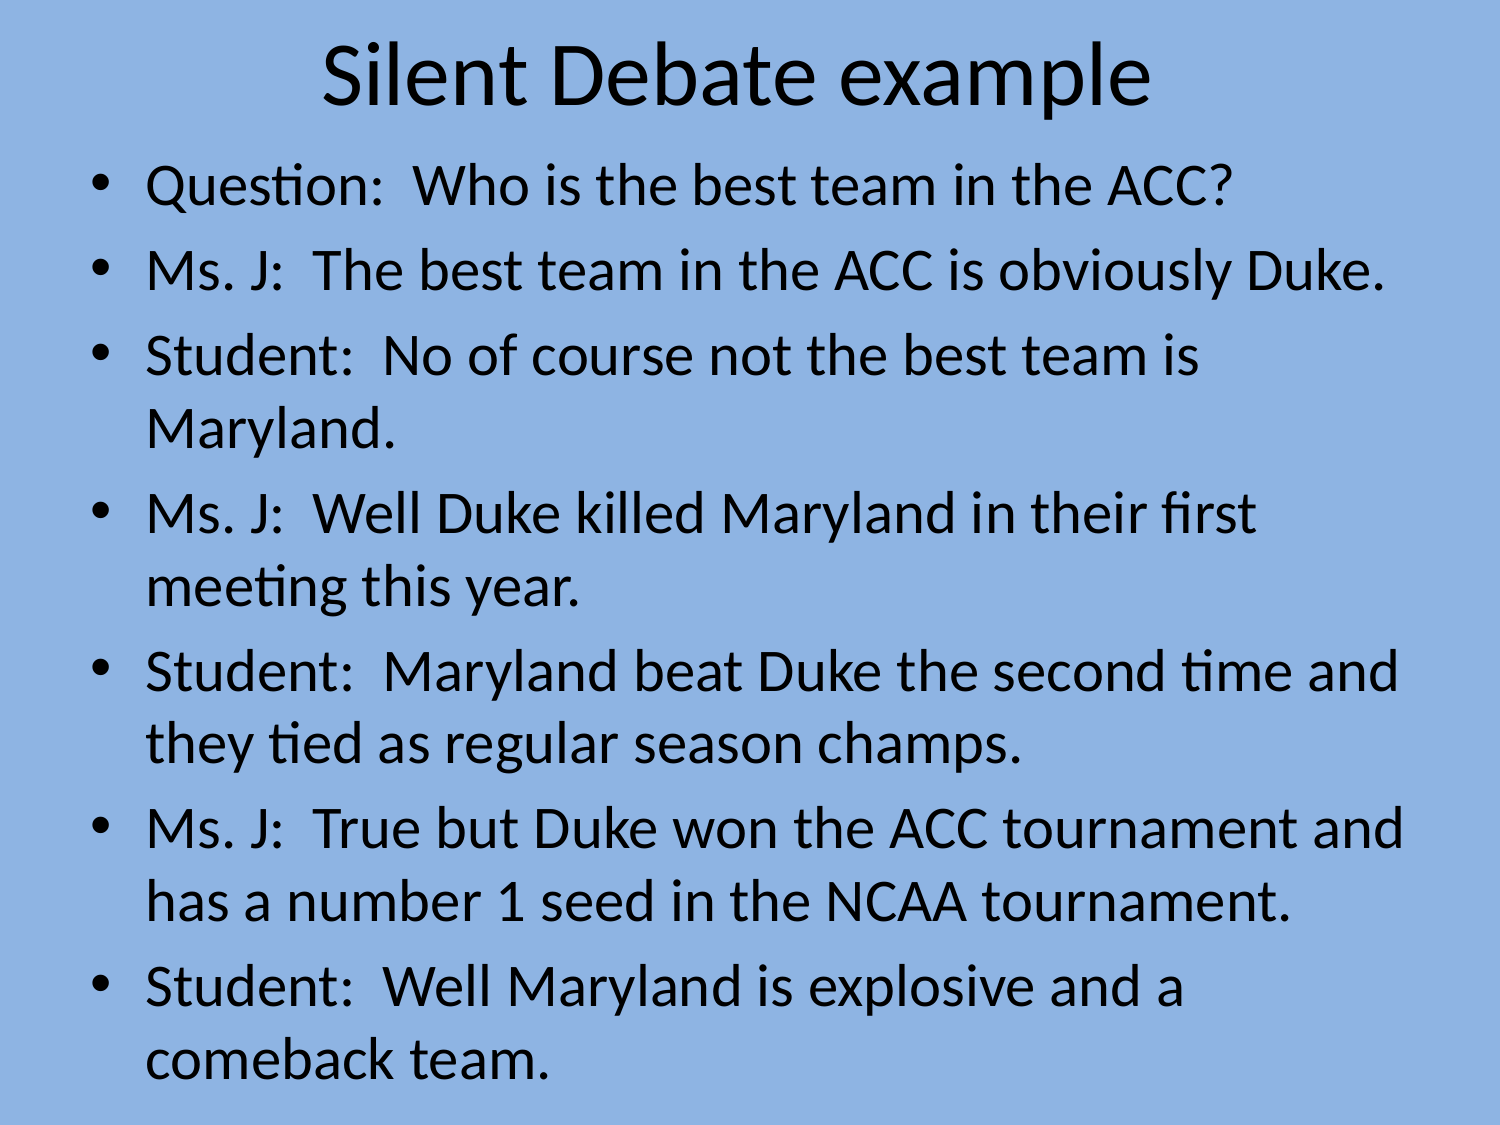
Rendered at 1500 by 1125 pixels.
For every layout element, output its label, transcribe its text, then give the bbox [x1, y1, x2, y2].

list Question: Who is the best team in the ACC? Ms. J: The best team in the ACC is obviously Duke. Student: No of course not the best team is Maryland. Ms. J: Well Duke killed Maryland in their first meeting this year. Student: Maryland beat Duke the second time and they tied as regular season champs. Ms. J: True but Duke won the ACC tournament and has a number 1 seed in the NCAA tournament. Student: Well Maryland is explosive and a comeback team. [75, 137, 1425, 1125]
title Silent Debate example [62, 0, 1413, 163]
